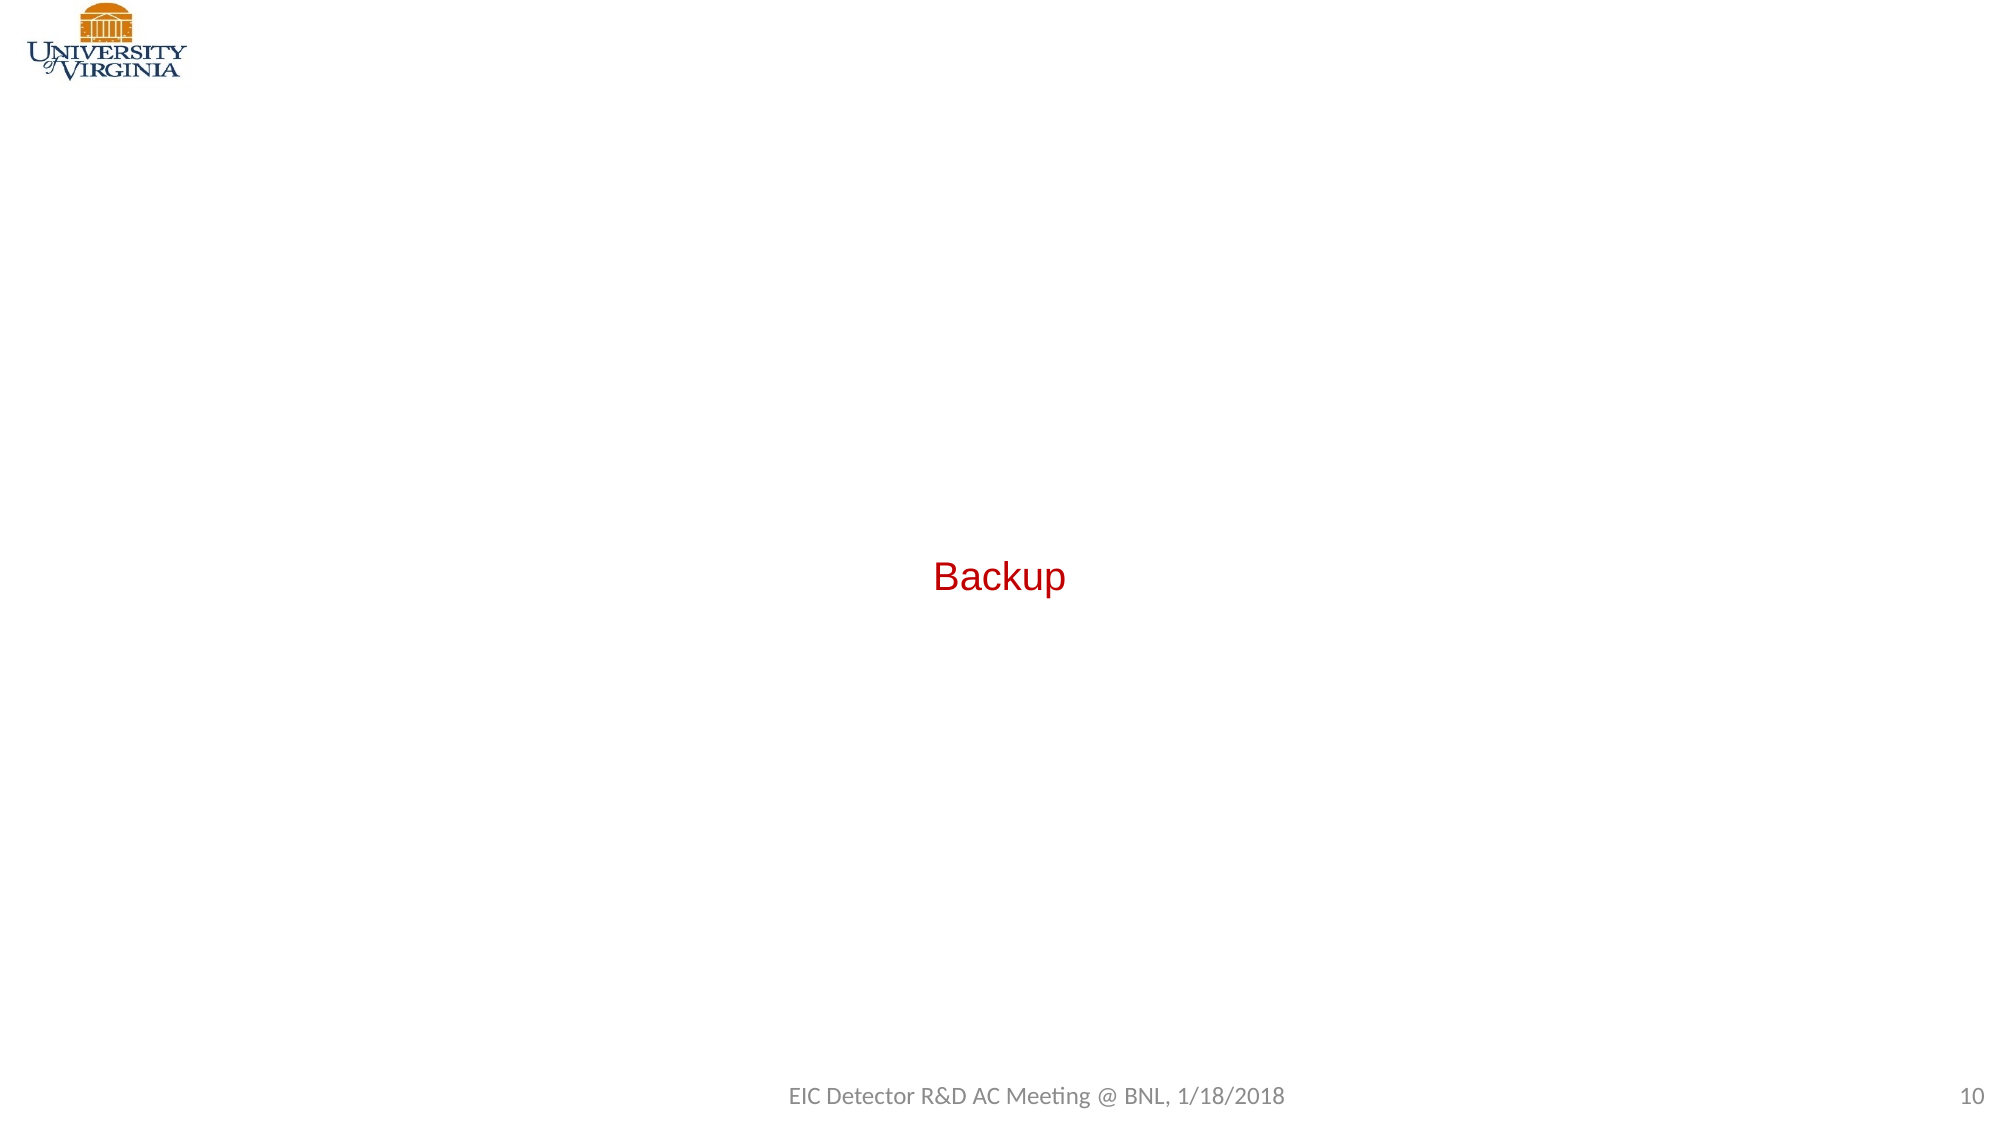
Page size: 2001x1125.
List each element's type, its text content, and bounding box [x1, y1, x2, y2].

footer EIC Detector R&D AC Meeting @ BNL, 1/18/2018 [762, 1065, 1313, 1125]
slide_number 10 [1533, 1065, 2000, 1125]
picture [0, 0, 200, 90]
text_box Backup [249, 518, 1750, 607]
